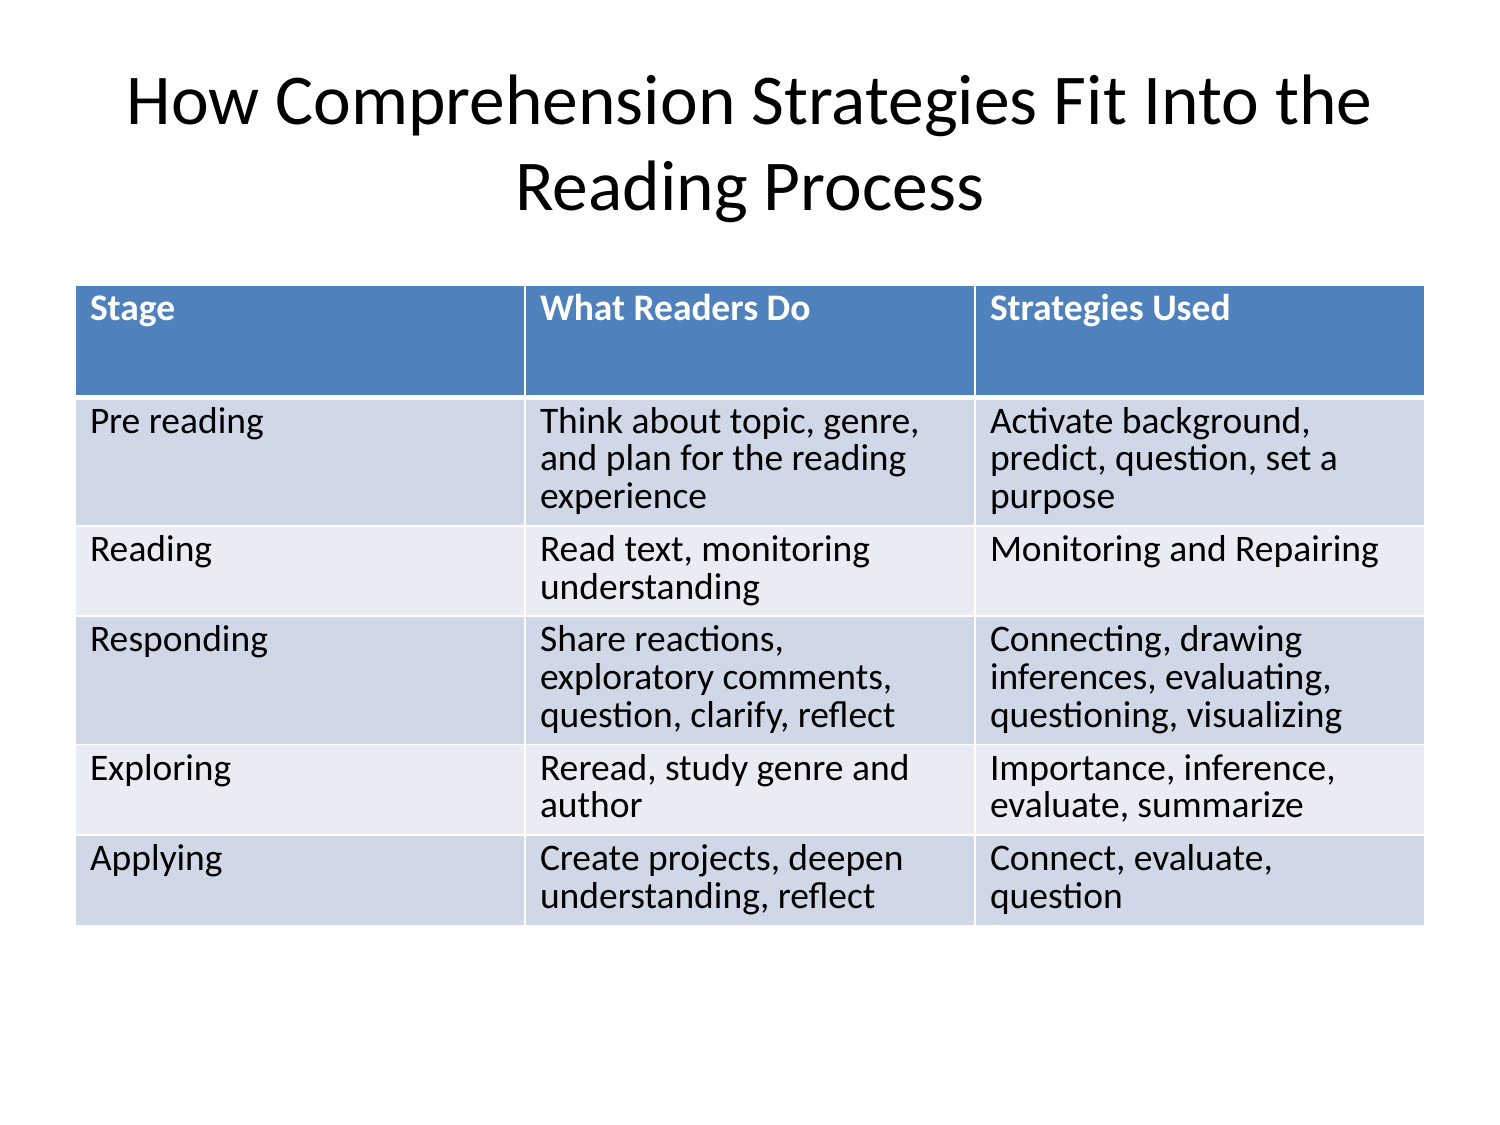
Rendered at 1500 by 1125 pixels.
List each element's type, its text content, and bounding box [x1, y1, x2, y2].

table_cell Exploring [76, 745, 524, 834]
table_cell Connect, evaluate, question [976, 836, 1424, 925]
table_cell Pre reading [76, 400, 524, 525]
table_cell Monitoring and Repairing [976, 527, 1424, 615]
table_cell Reread, study genre and author [526, 745, 974, 834]
table_cell Connecting, drawing inferences, evaluating, questioning, visualizing [976, 617, 1424, 744]
table_header Stage [76, 286, 524, 395]
table_cell Applying [76, 836, 524, 925]
table_cell Activate background, predict, question, set a purpose [976, 400, 1424, 525]
table_cell Reading [76, 527, 524, 615]
table_cell Responding [76, 617, 524, 744]
table_cell Create projects, deepen understanding, reflect [526, 836, 974, 925]
table_cell Read text, monitoring understanding [526, 527, 974, 615]
table_cell Think about topic, genre, and plan for the reading experience [526, 400, 974, 525]
table_header What Readers Do [526, 286, 974, 395]
table_cell Importance, inference, evaluate, summarize [976, 745, 1424, 834]
title How Comprehension Strategies Fit Into the Reading Process [75, 45, 1425, 233]
table_header Strategies Used [976, 286, 1424, 395]
table_cell Share reactions, exploratory comments, question, clarify, reflect [526, 617, 974, 744]
